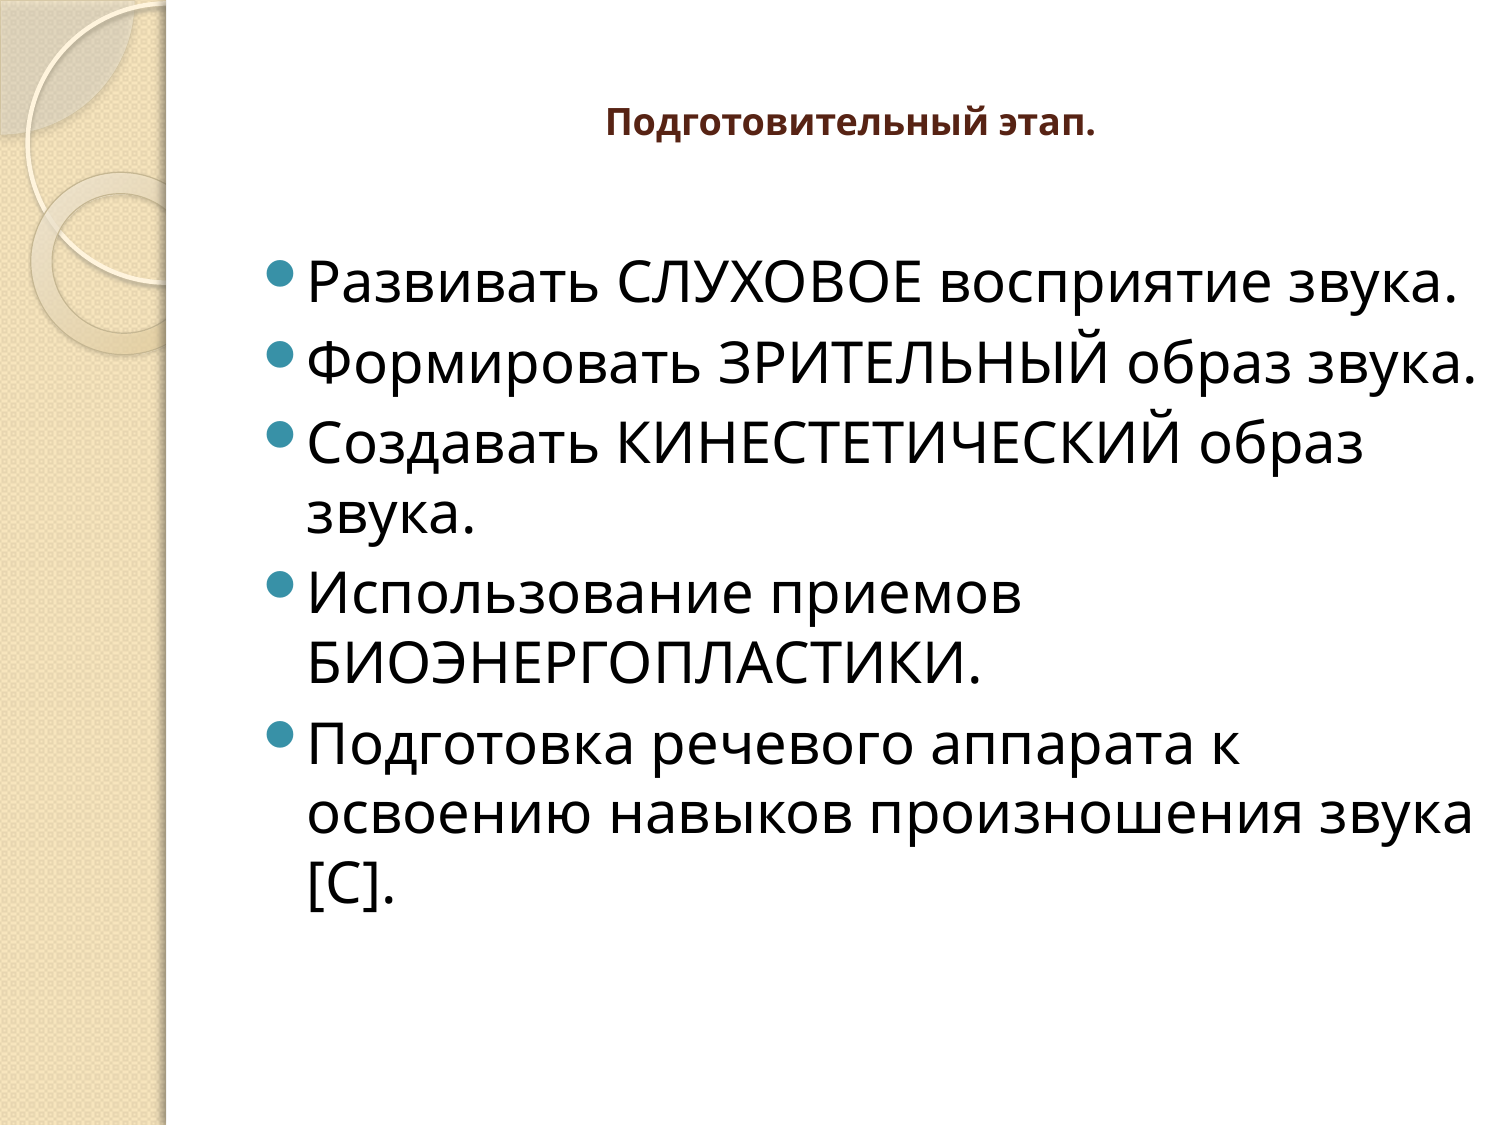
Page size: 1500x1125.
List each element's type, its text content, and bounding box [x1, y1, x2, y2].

list Развивать СЛУХОВОЕ восприятие звука. Формировать ЗРИТЕЛЬНЫЙ образ звука. Создавать КИНЕСТЕТИЧЕСКИЙ образ звука. Использование приемов БИОЭНЕРГОПЛАСТИКИ. Подготовка речевого аппарата к освоению навыков произношения звука [С]. [235, 237, 1500, 1025]
title Подготовительный этап. [235, 90, 1466, 197]
